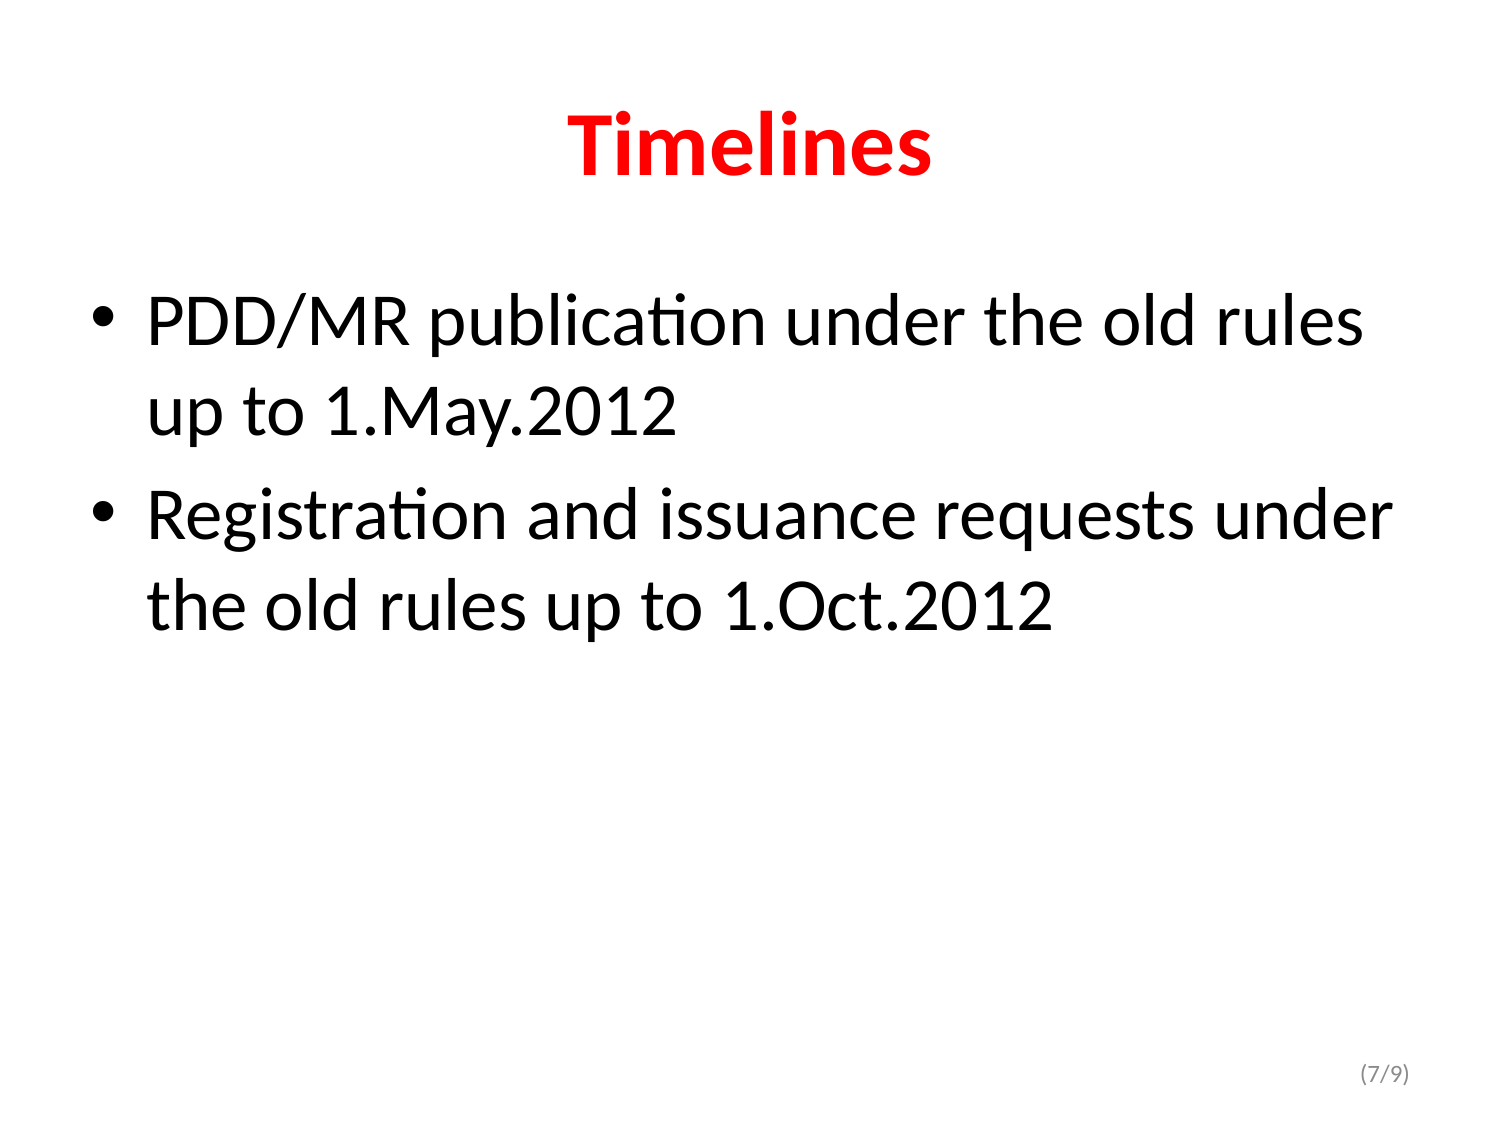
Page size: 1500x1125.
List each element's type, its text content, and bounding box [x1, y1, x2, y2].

slide_number (7/9) [1074, 1042, 1425, 1103]
list PDD/MR publication under the old rules up to 1.May.2012 Registration and issuance requests under the old rules up to 1.Oct.2012 [74, 262, 1426, 1006]
title Timelines [74, 44, 1426, 233]
